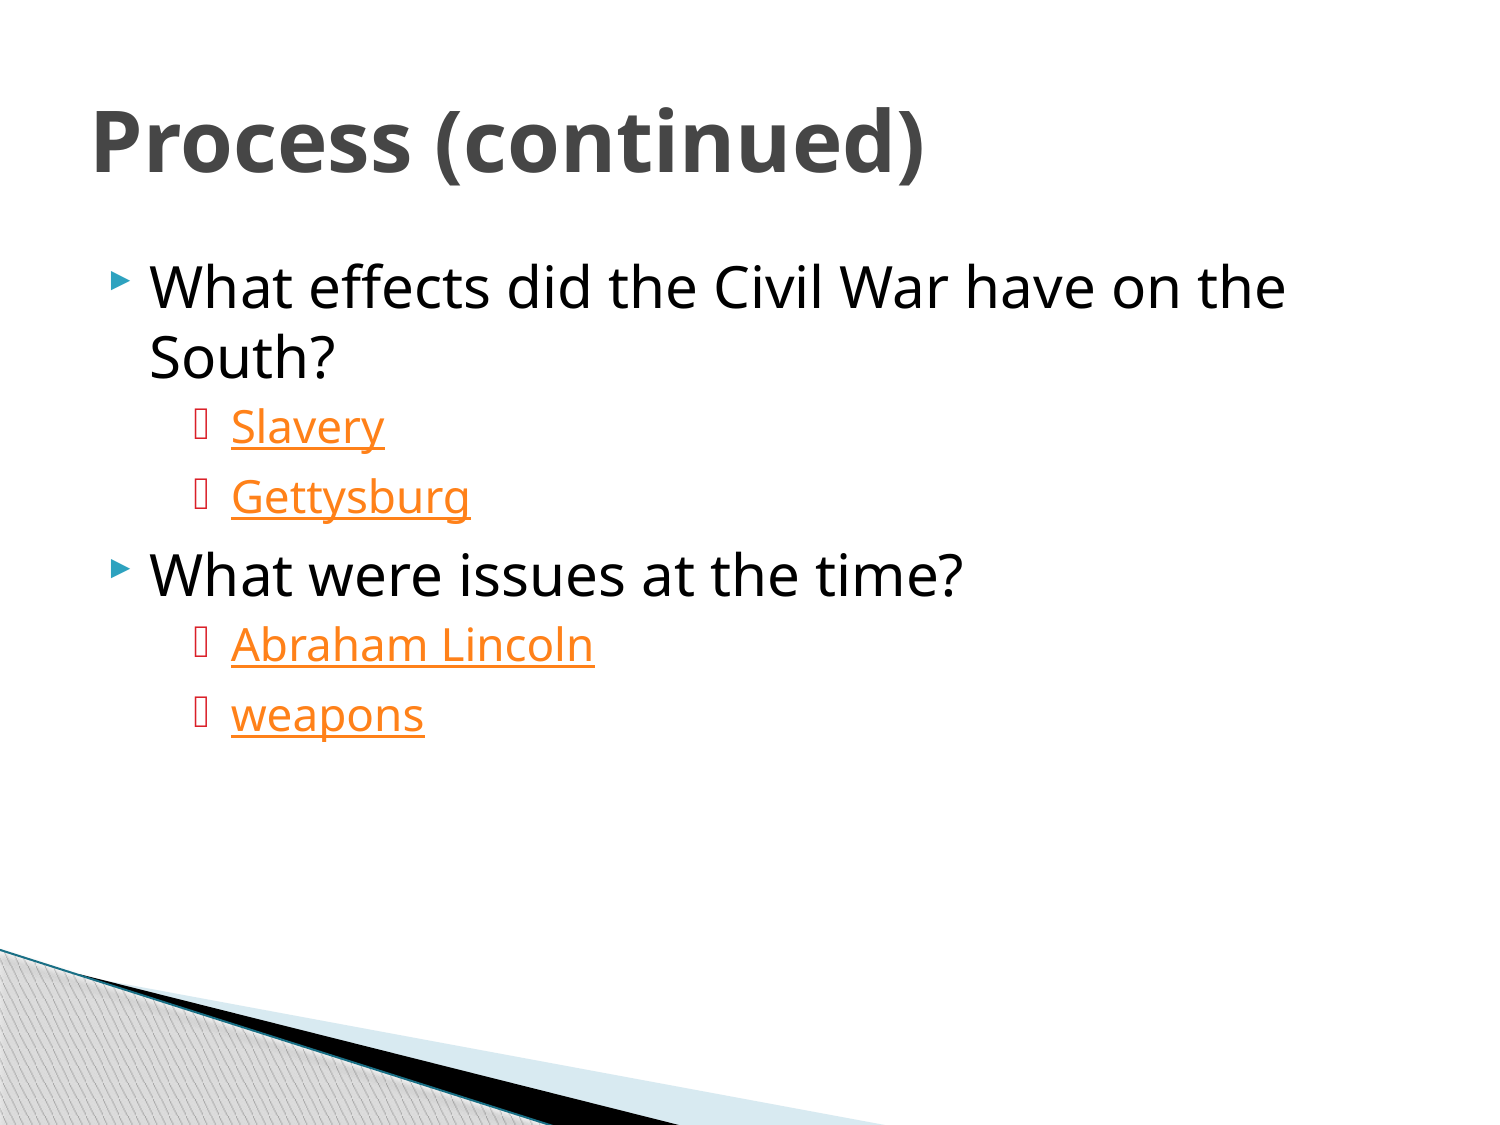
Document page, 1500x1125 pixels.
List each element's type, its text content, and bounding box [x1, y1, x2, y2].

title Process (continued) [75, 45, 1425, 233]
list What effects did the Civil War have on the South? Slavery Gettysburg What were issues at the time? Abraham Lincoln weapons [75, 243, 1425, 986]
